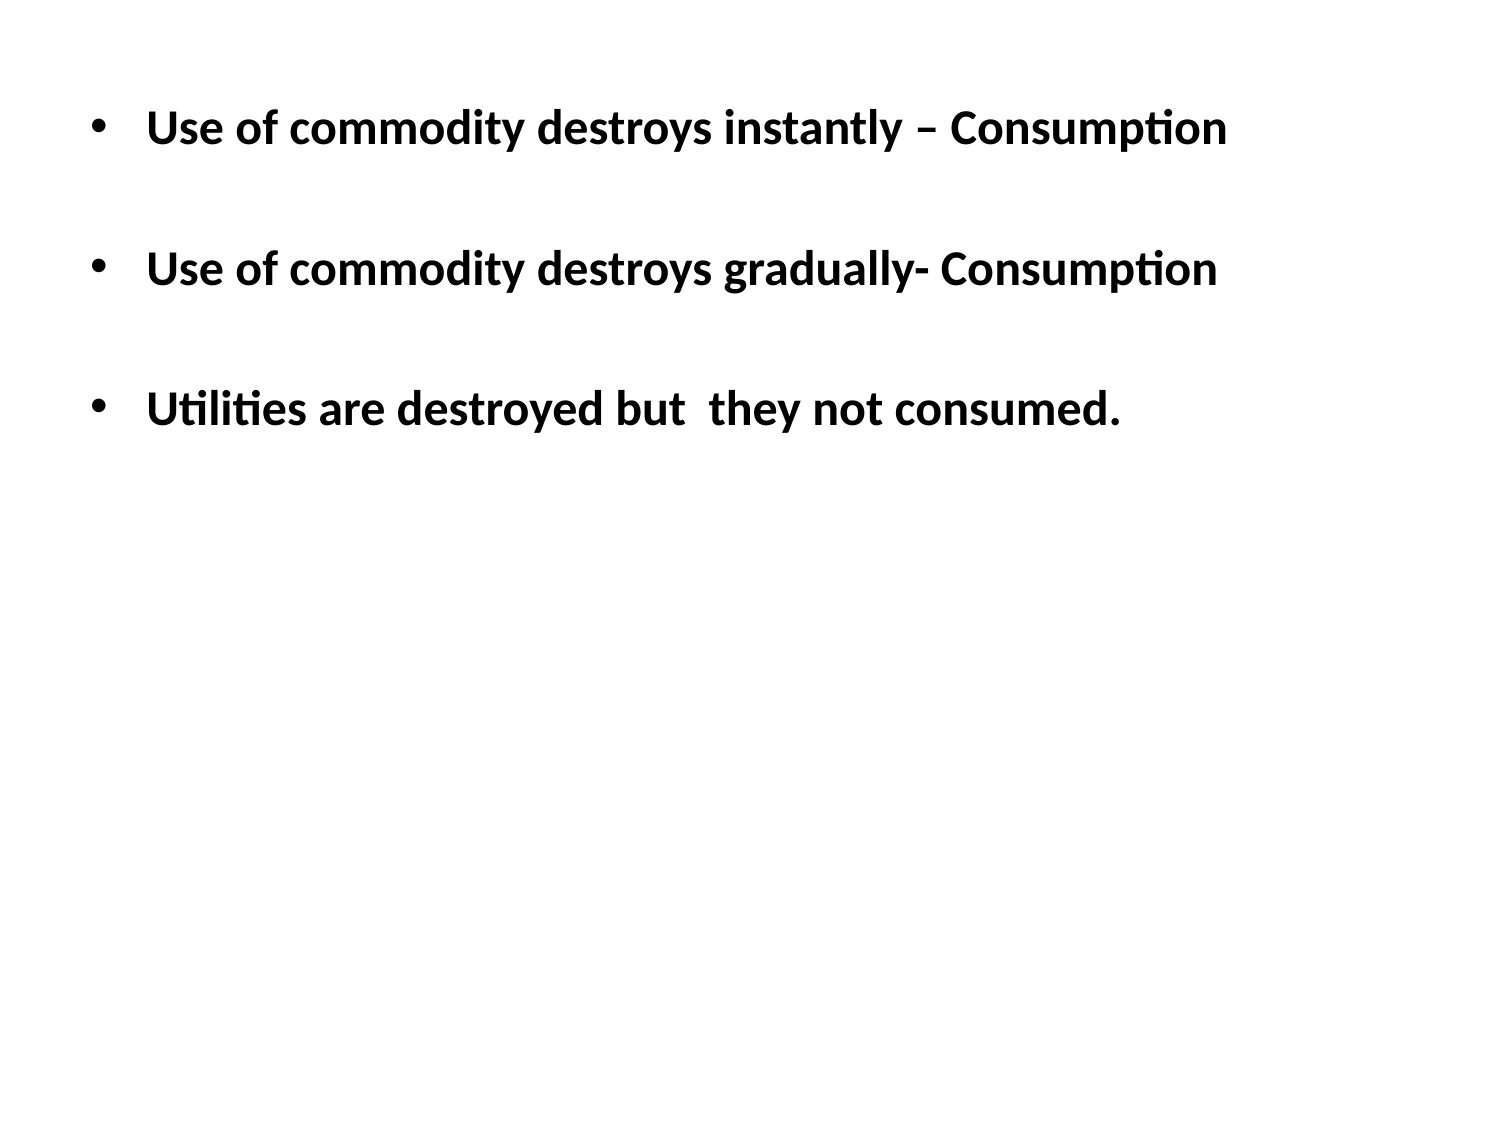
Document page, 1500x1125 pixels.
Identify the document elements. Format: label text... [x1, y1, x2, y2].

list Use of commodity destroys instantly – Consumption Use of commodity destroys gradually- Consumption Utilities are destroyed but they not consumed. [75, 87, 1425, 1050]
